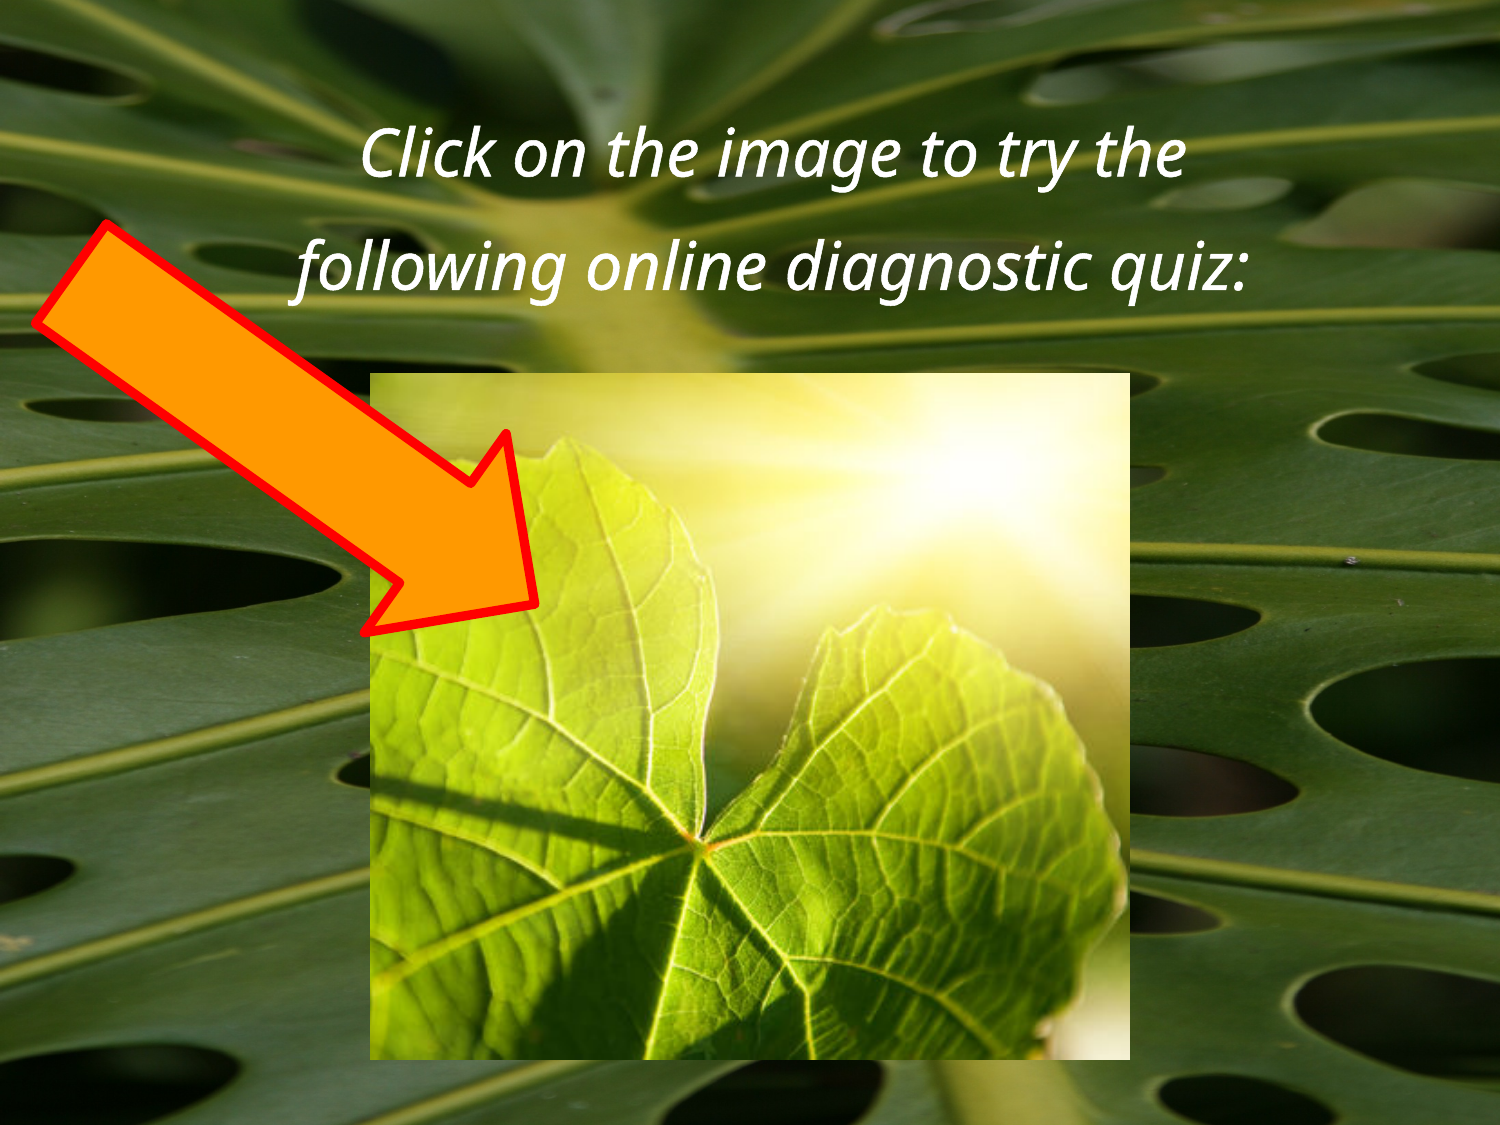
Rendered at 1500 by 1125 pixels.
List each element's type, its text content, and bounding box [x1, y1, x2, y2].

text_box [35, 223, 365, 559]
picture [0, 0, 1500, 1125]
text_box Click on the image to try the following online diagnostic quiz: [135, 102, 1412, 311]
